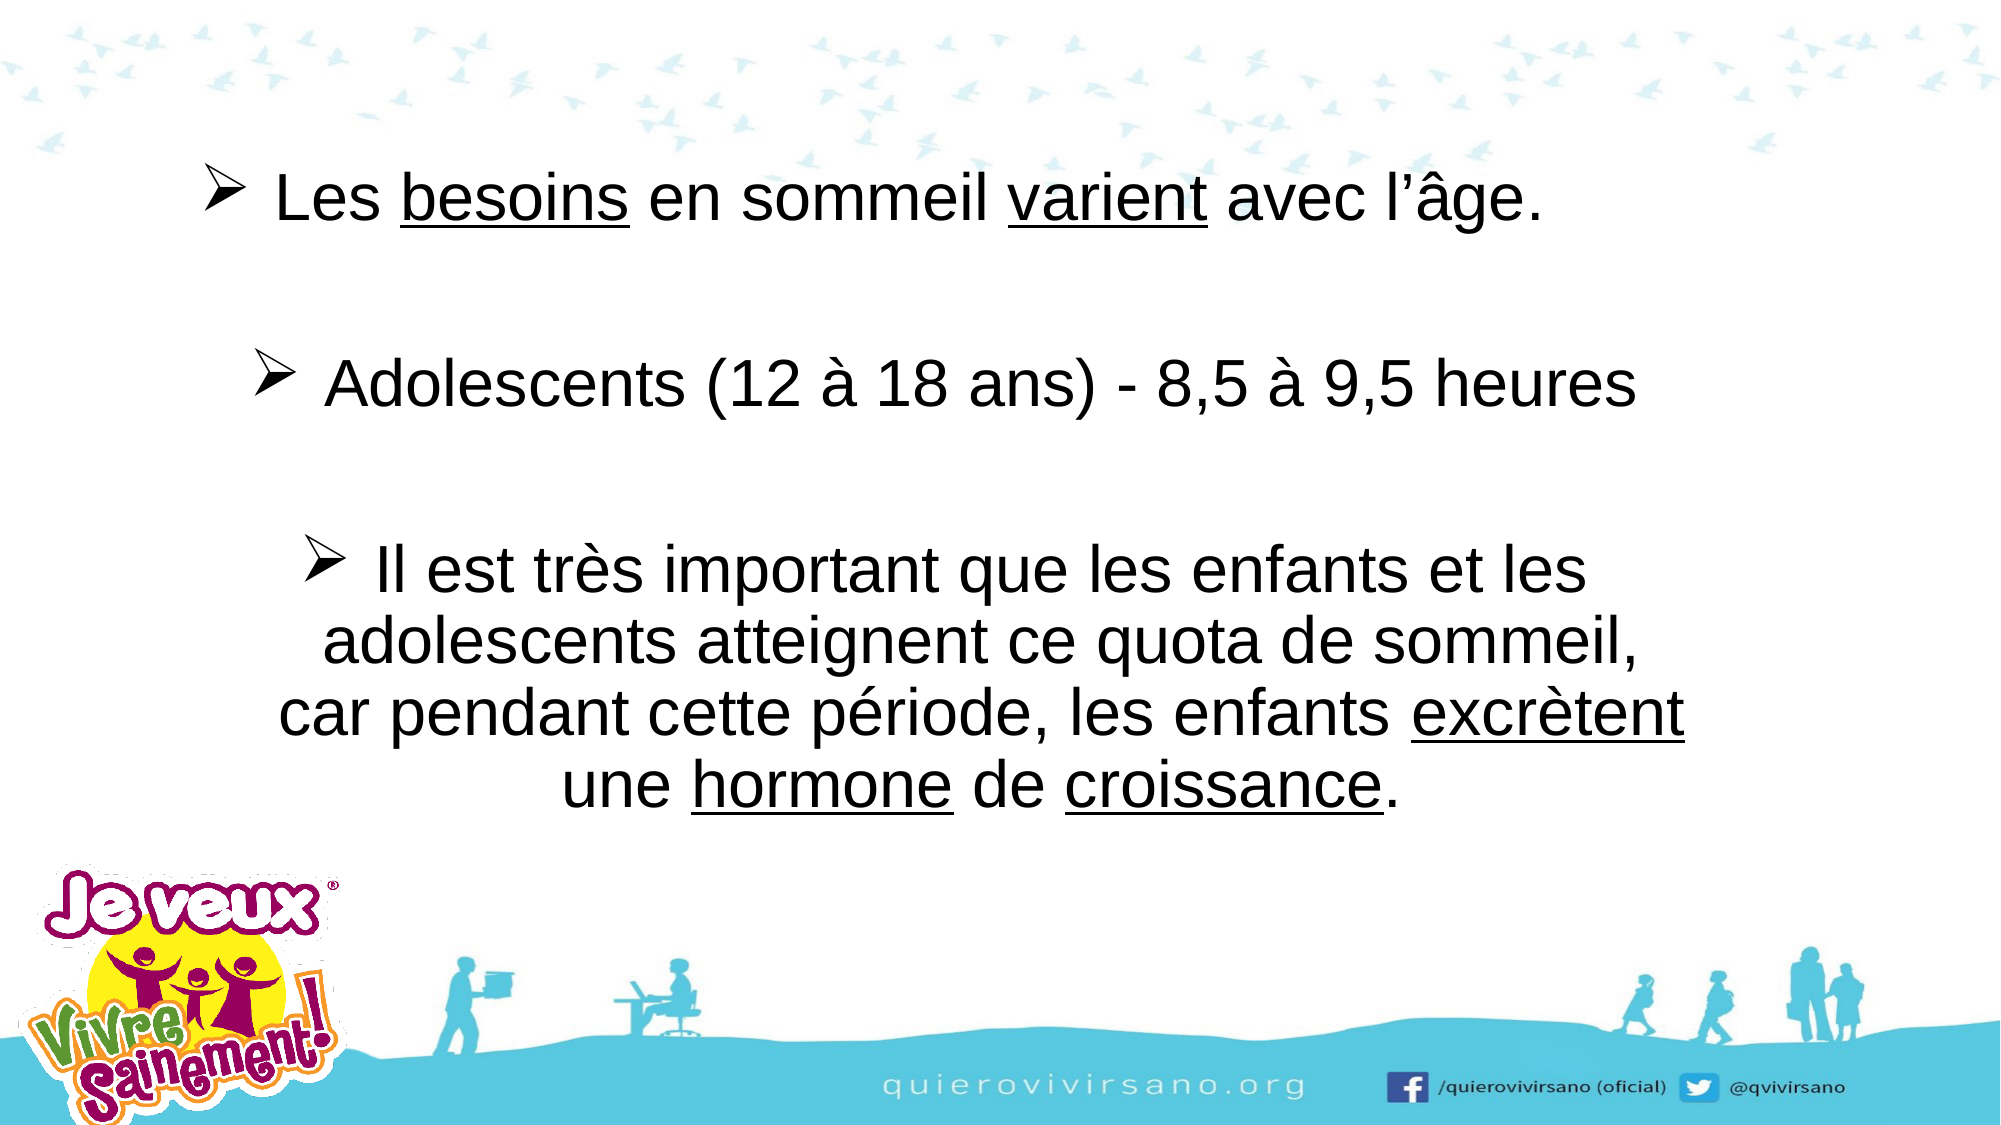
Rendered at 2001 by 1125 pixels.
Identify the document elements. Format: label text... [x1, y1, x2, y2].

picture [0, 0, 2001, 1125]
subtitle Les besoins en sommeil varient avec l’âge. Adolescents (12 à 18 ans) - 8,5 à 9,5 heures Il est très important que les enfants et les adolescents atteignent ce quota de sommeil, car pendant cette période, les enfants excrètent une hormone de croissance. [184, 155, 1705, 861]
